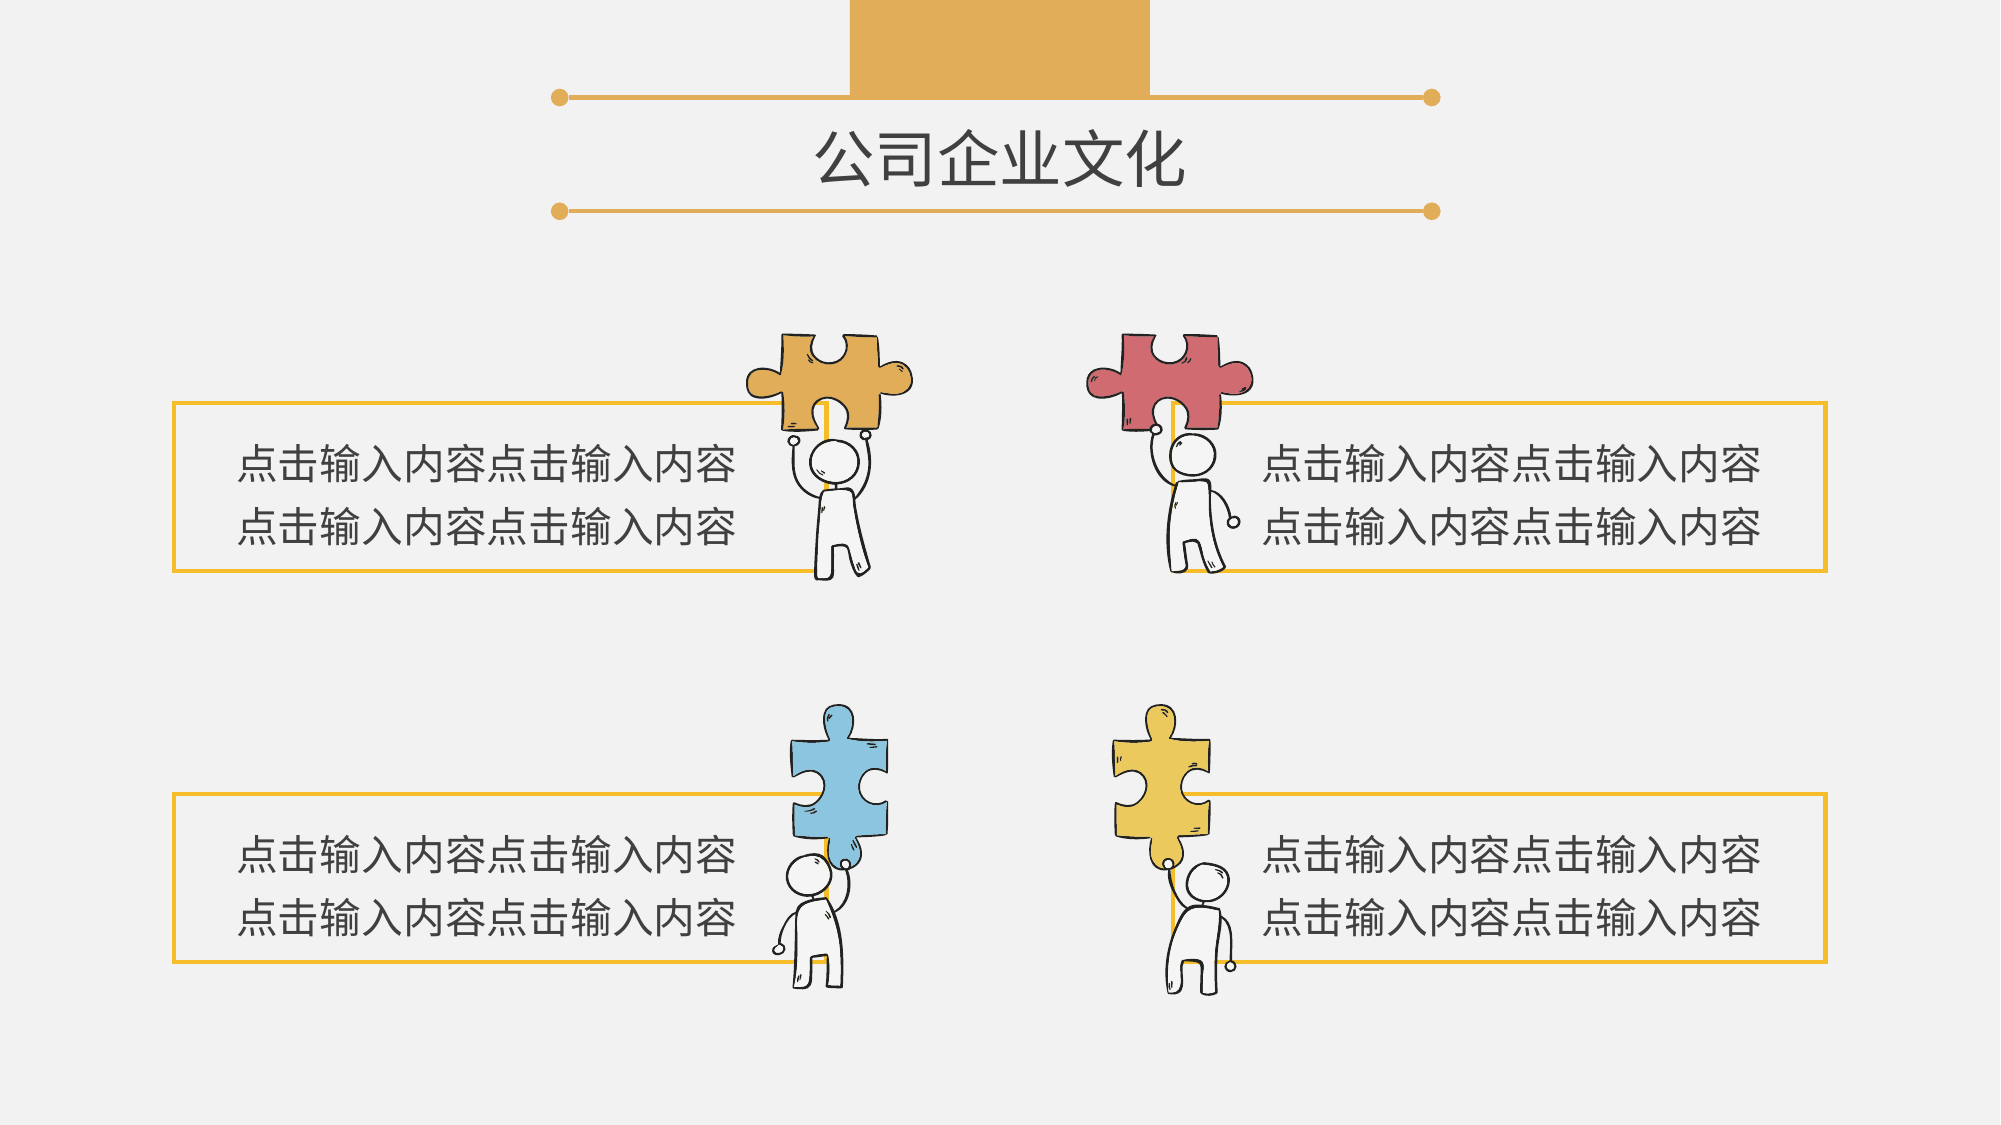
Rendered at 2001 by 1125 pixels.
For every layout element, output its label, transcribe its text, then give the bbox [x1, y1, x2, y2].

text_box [1086, 333, 1826, 574]
text_box [549, 87, 570, 108]
text_box [1422, 87, 1442, 108]
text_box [174, 703, 889, 990]
text_box [549, 201, 570, 222]
text_box 公司企业文化 [797, 113, 1203, 203]
text_box [849, 0, 1151, 95]
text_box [1111, 703, 1826, 997]
text_box [1422, 201, 1442, 222]
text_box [174, 333, 914, 582]
